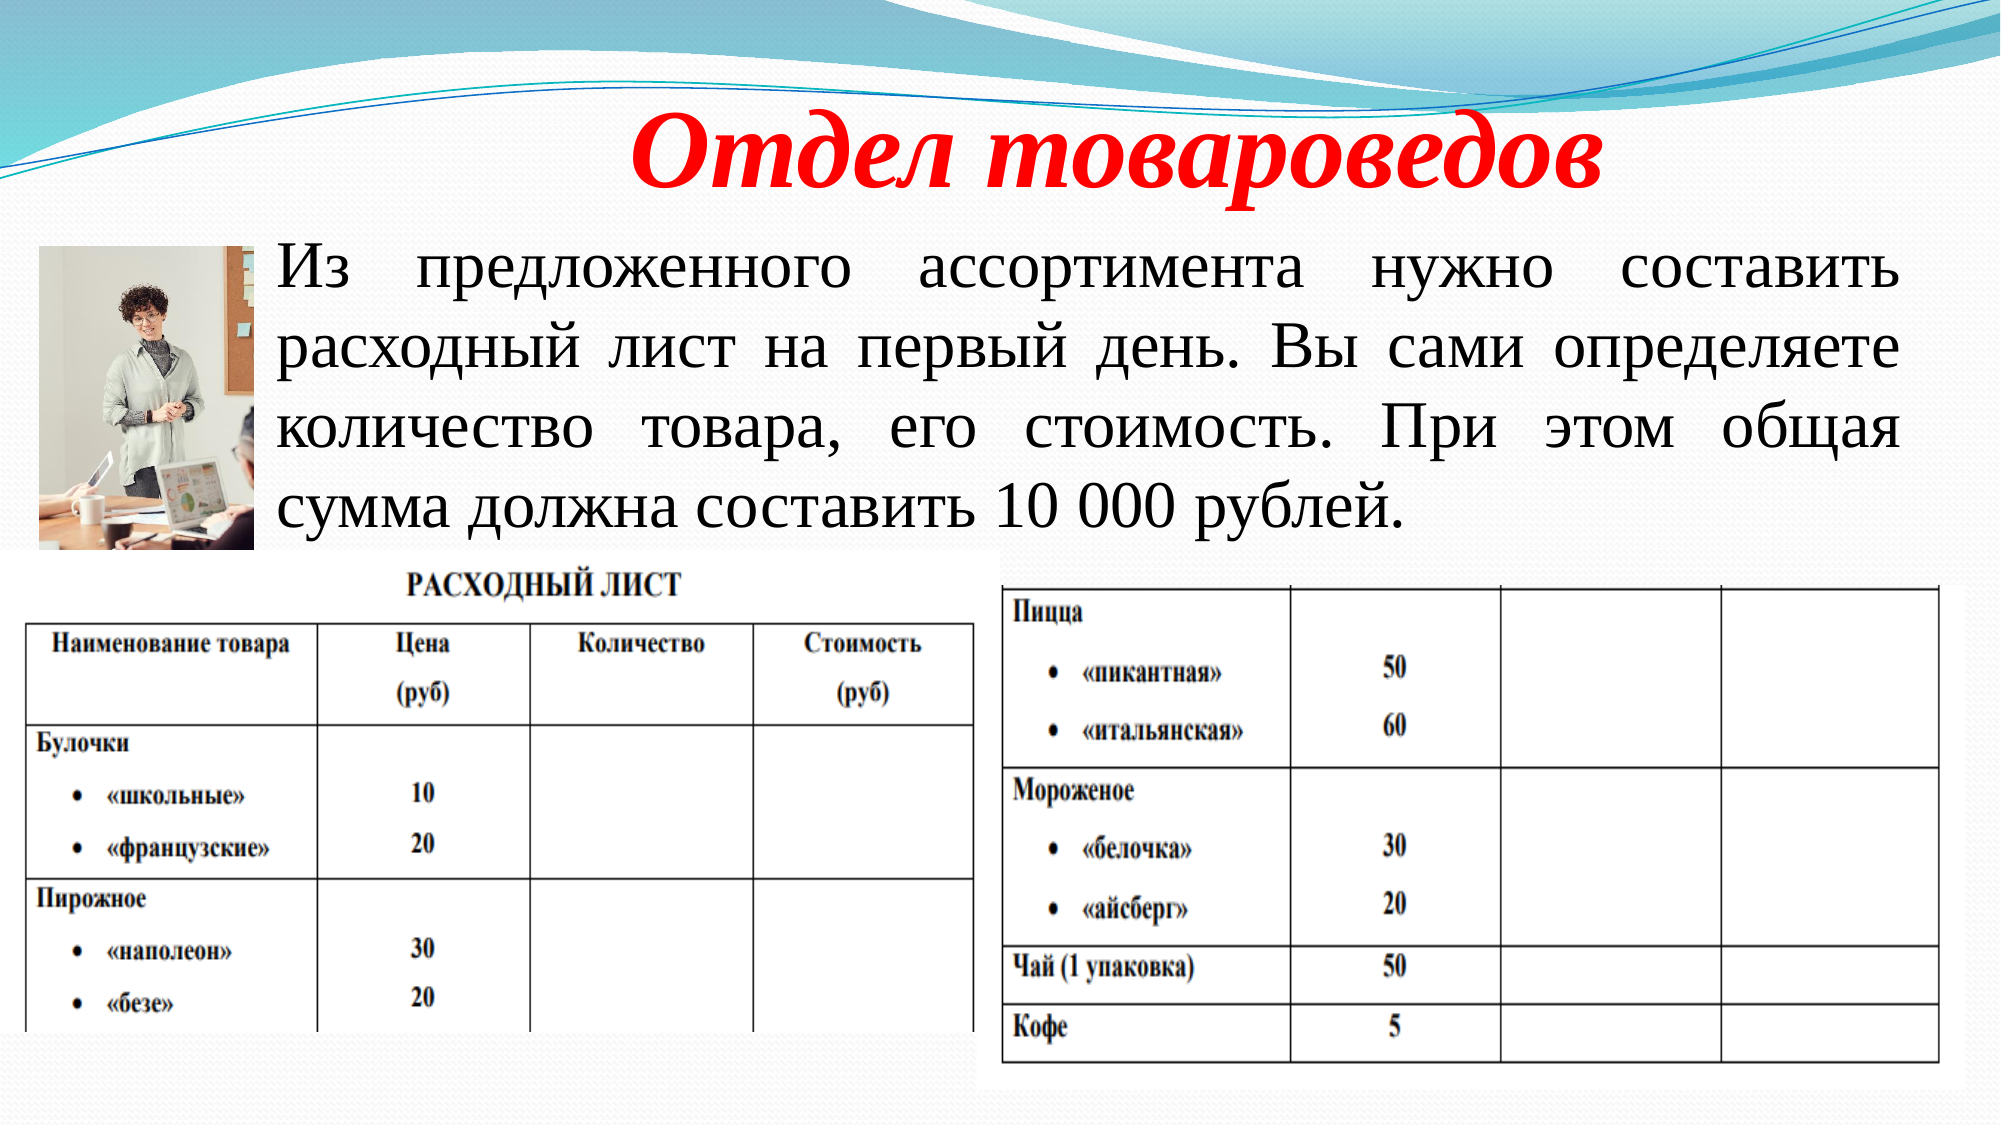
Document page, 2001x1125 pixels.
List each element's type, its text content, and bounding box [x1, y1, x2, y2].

text_box Из предложенного ассортимента нужно составить расходный лист на первый день. Вы сами определяете количество товара, его стоимость. При этом общая сумма должна составить 10 000 рублей. [261, 213, 1918, 584]
title Отдел товароведов [578, 46, 1656, 210]
picture [0, 245, 1966, 1091]
